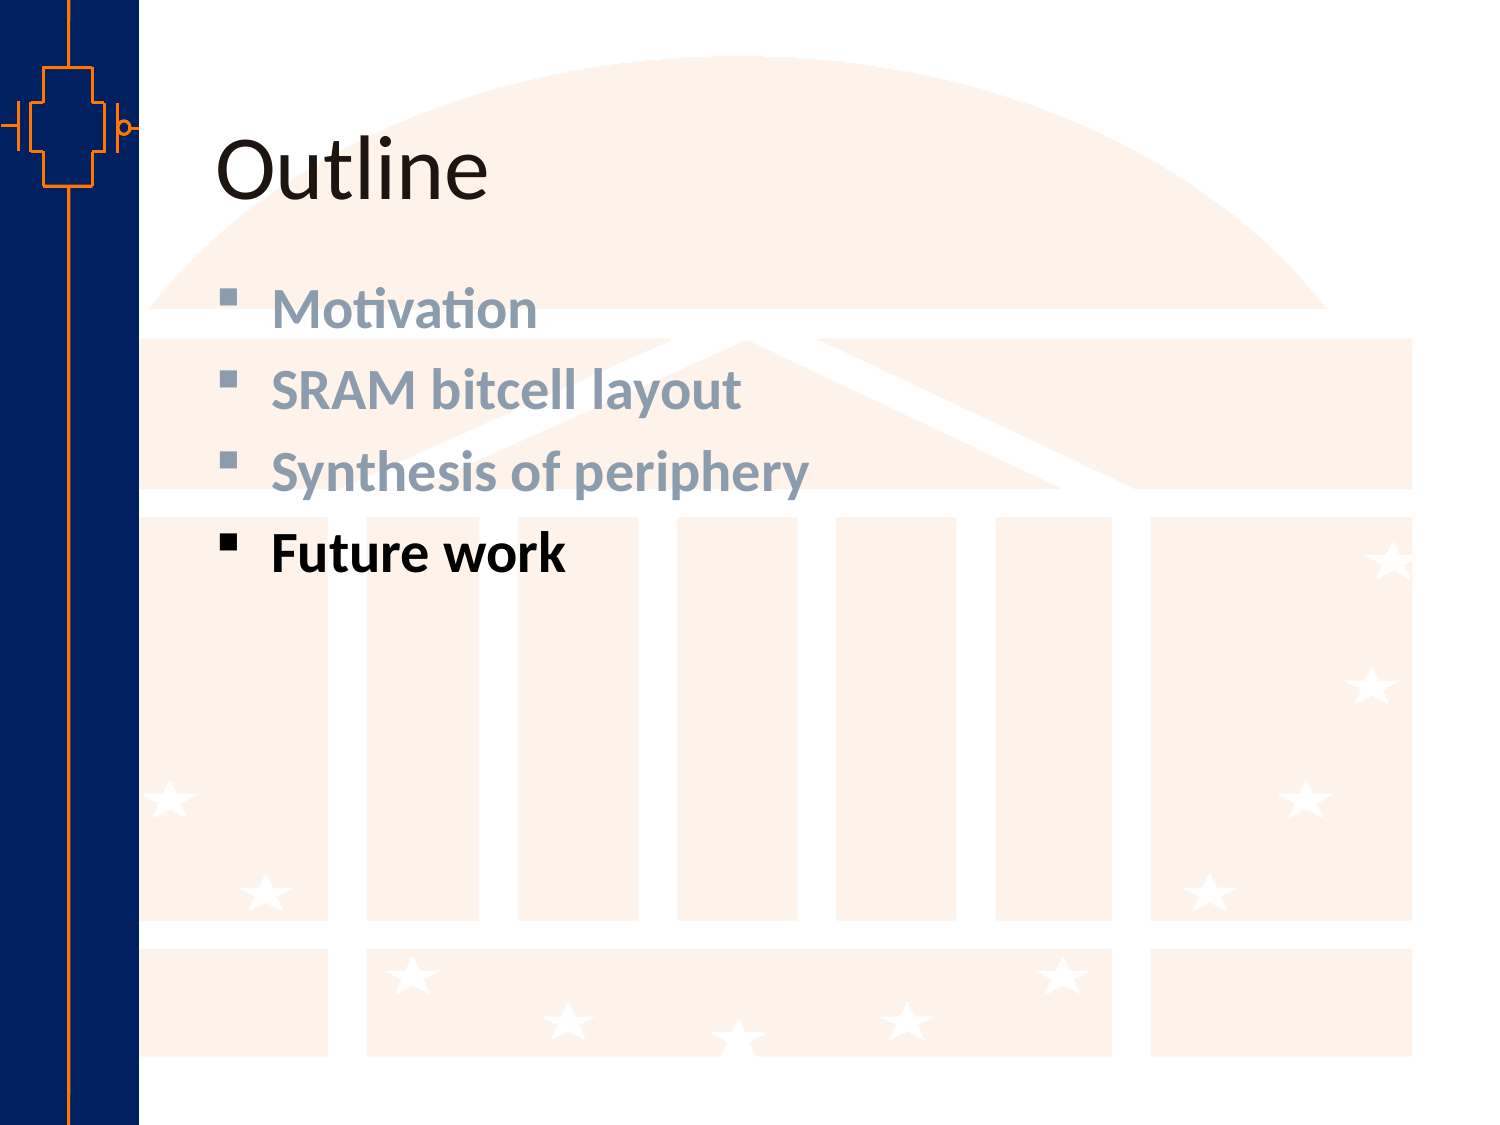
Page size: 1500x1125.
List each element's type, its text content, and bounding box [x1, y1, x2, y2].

title Outline [200, 37, 1388, 225]
list Motivation SRAM bitcell layout Synthesis of periphery Future work [200, 262, 1425, 988]
